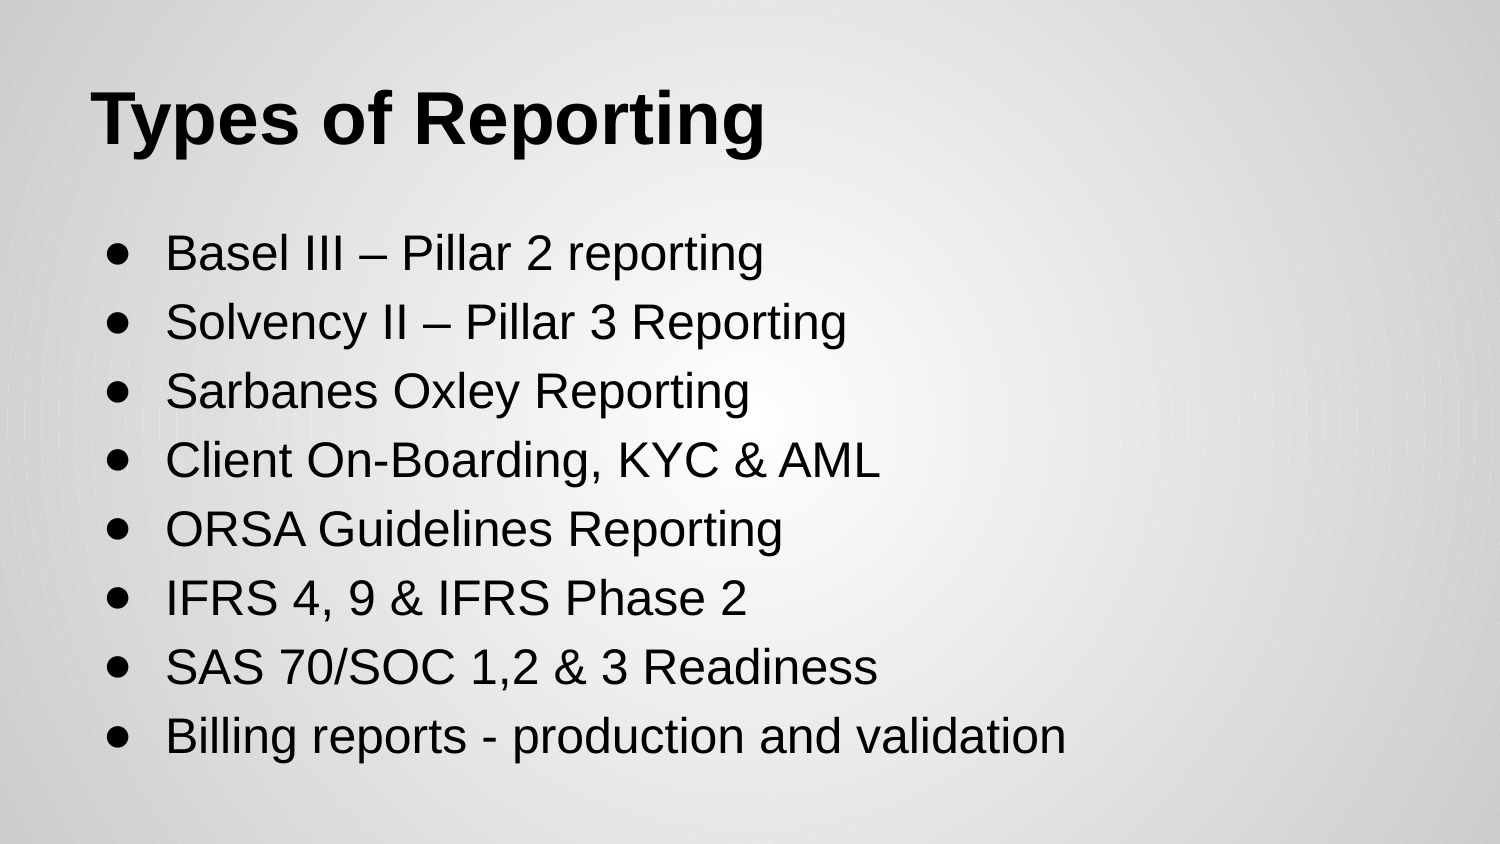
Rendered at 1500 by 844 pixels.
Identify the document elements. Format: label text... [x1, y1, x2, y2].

list Basel III – Pillar 2 reporting Solvency II – Pillar 3 Reporting Sarbanes Oxley Reporting Client On-Boarding, KYC & AML ORSA Guidelines Reporting IFRS 4, 9 & IFRS Phase 2 SAS 70/SOC 1,2 & 3 Readiness Billing reports - production and validation [75, 196, 1425, 808]
title Types of Reporting [75, 33, 1425, 175]
